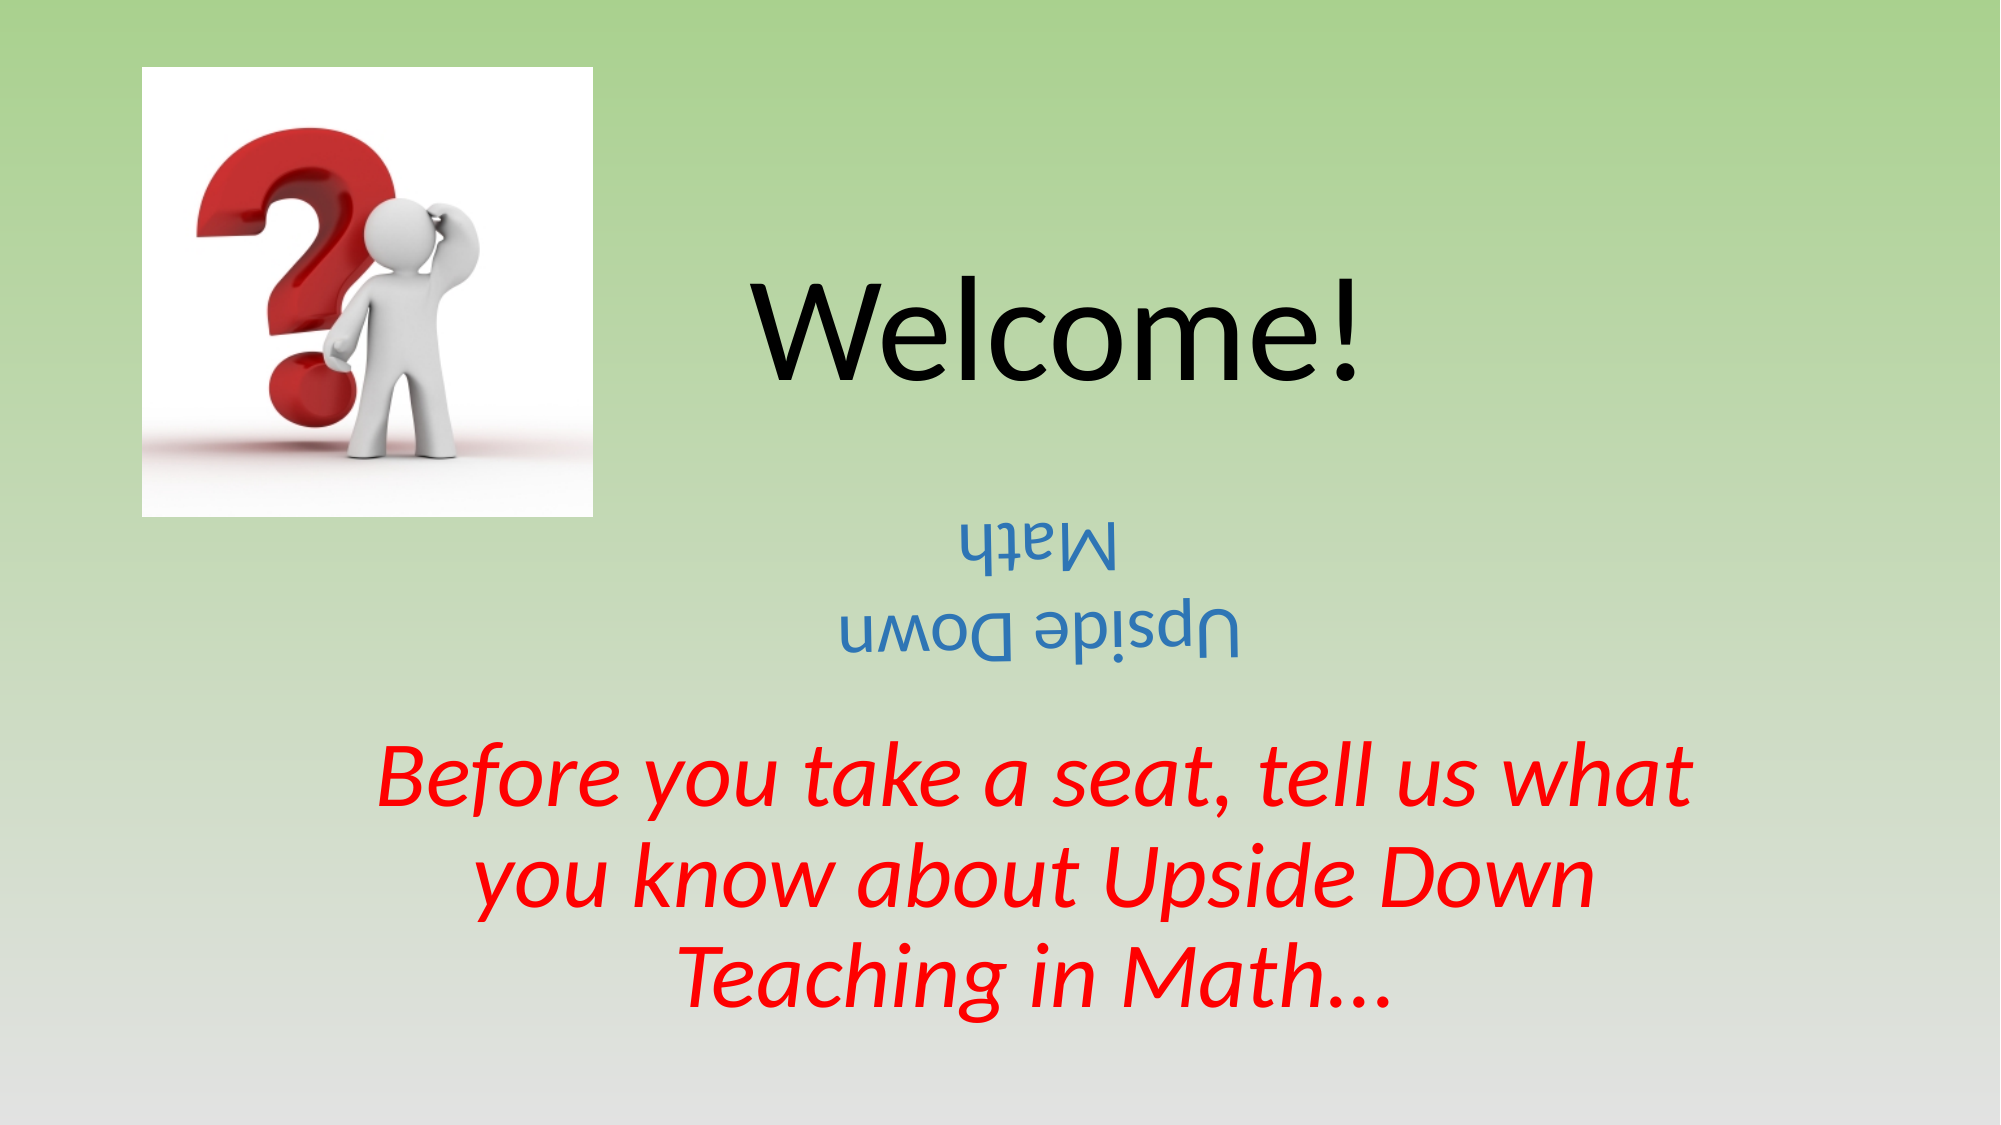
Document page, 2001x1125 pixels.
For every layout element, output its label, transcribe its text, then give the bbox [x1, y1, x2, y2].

subtitle Before you take a seat, tell us what you know about Upside Down Teaching in Math... [285, 718, 1786, 1039]
picture [142, 67, 593, 517]
text_box Upside Down Math [813, 497, 1267, 700]
title Welcome! [593, 158, 1826, 421]
